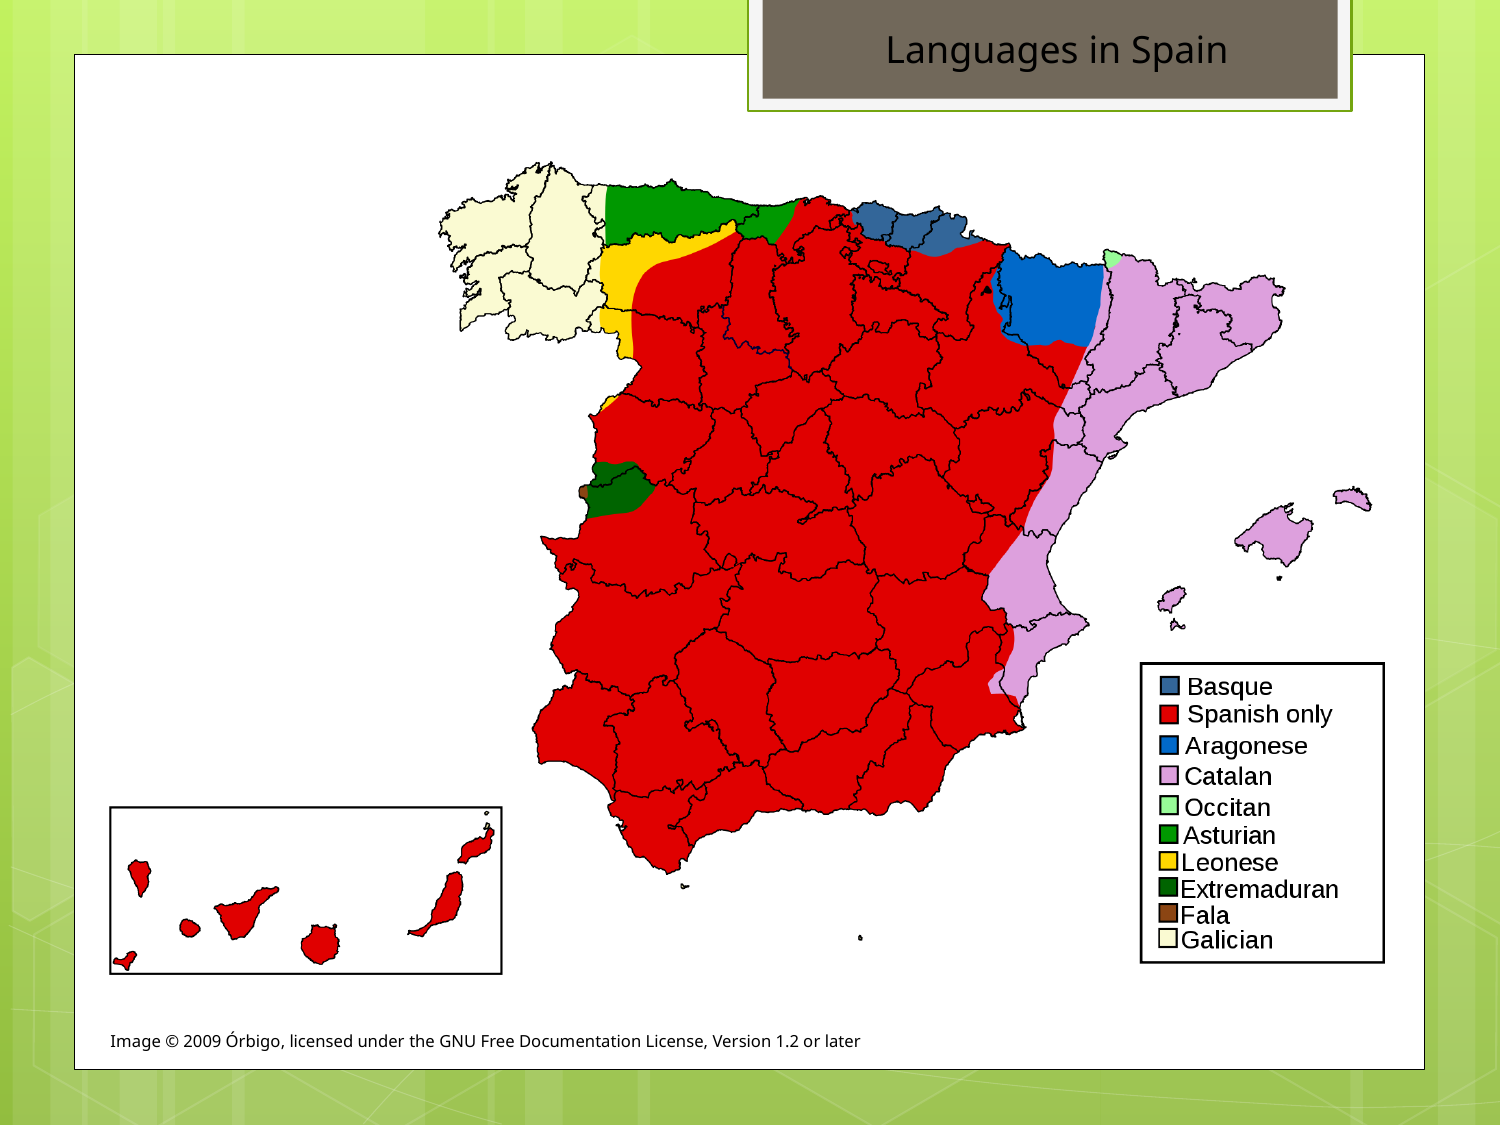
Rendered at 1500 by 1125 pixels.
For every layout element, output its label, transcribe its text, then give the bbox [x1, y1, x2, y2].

picture [100, 135, 1399, 977]
text_box Languages in Spain [773, 19, 1341, 79]
text_box Image © 2009 Órbigo, licensed under the GNU Free Documentation License, Version 1.2 or later [95, 1023, 1412, 1058]
